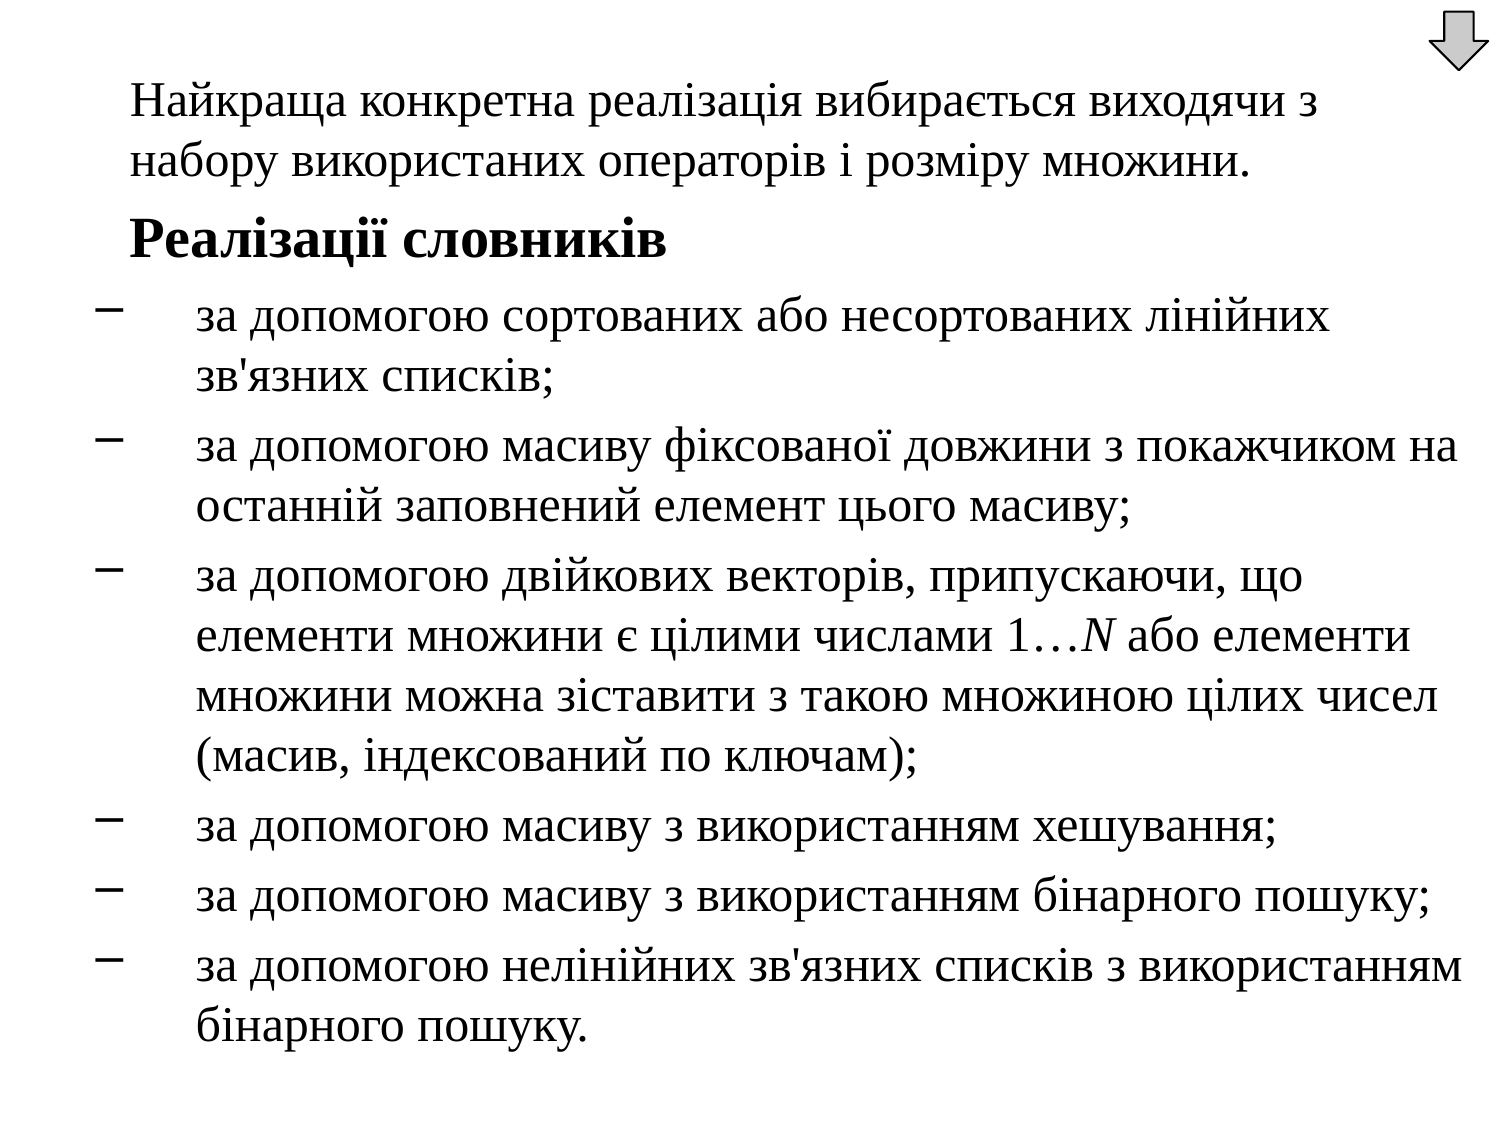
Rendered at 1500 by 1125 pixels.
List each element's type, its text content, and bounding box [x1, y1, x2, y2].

text_box [1429, 11, 1489, 71]
list Найкраща конкретна реалізація вибирається виходячи з набору використаних операторів і розміру множини. Реалізації словників за допомогою сортованих або несортованих лінійних зв'язних списків; за допомогою масиву фіксованої довжини з покажчиком на останній заповнений елемент цього масиву; за допомогою двійкових векторів, припускаючи, що елементи множини є цілими числами 1…N або елементи множини можна зіставити з такою множиною цілих чисел (масив, індексований по ключам); за допомогою масиву з використанням хешування; за допомогою масиву з використанням бінарного пошуку; за допомогою нелінійних зв'язних списків з використанням бінарного пошуку. [0, 58, 1500, 1125]
